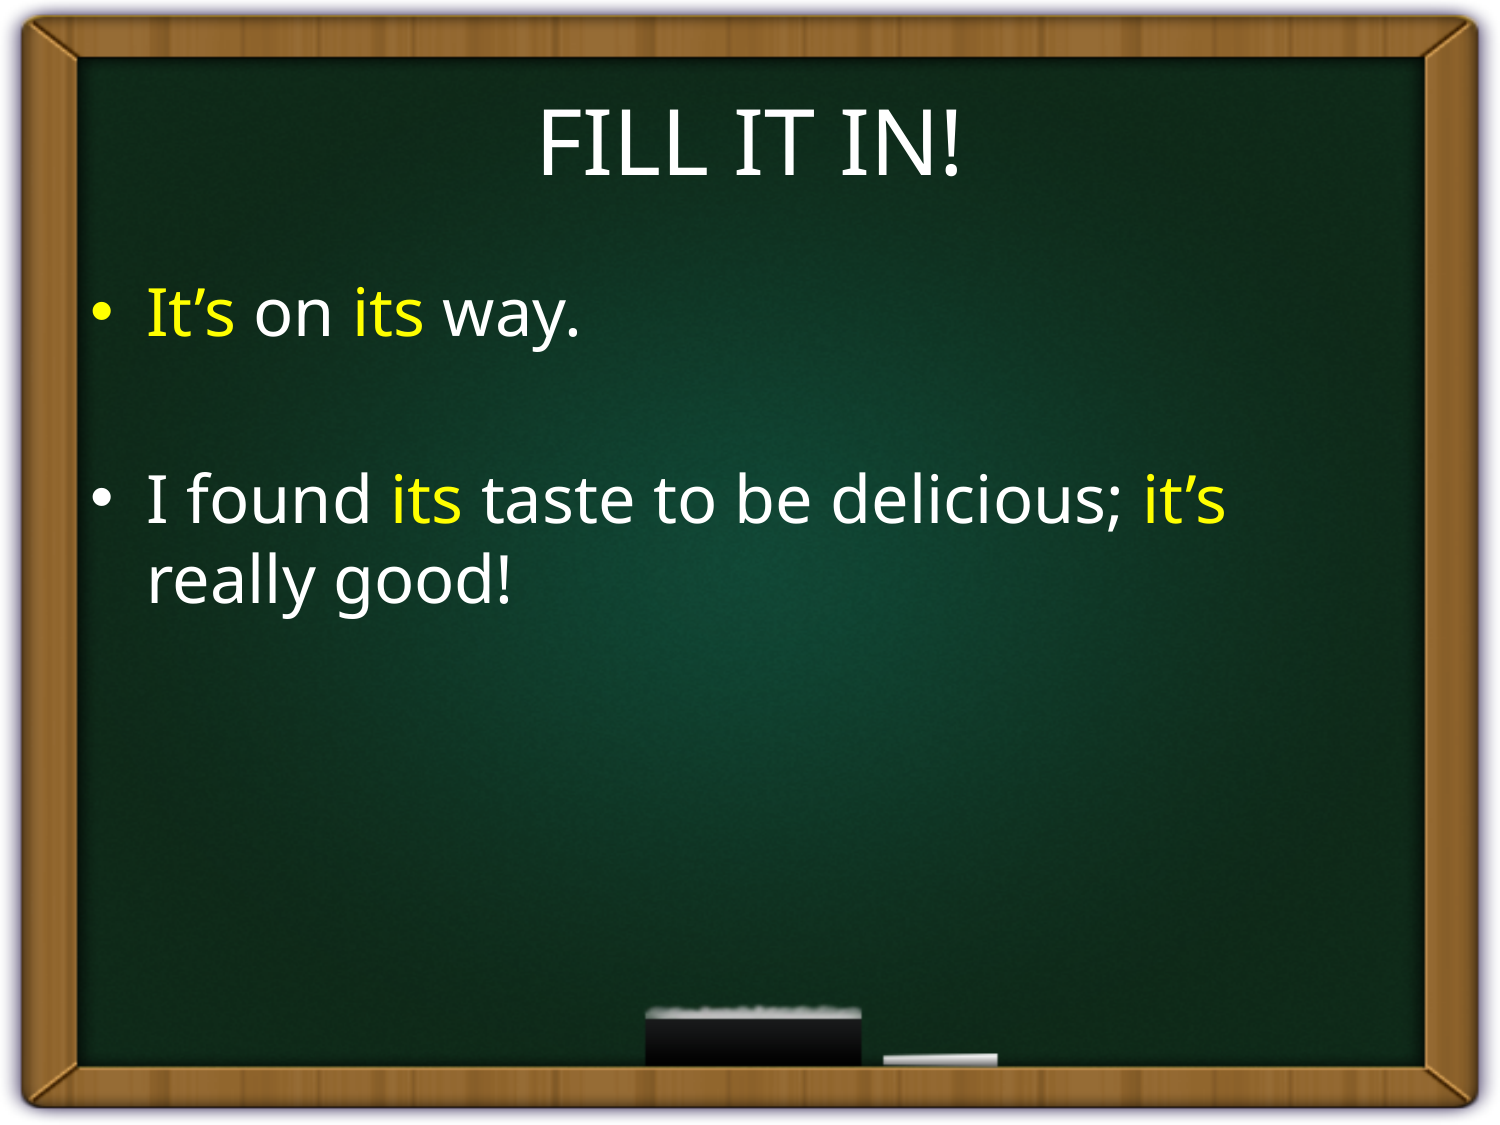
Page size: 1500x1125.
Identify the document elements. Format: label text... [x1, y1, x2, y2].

title FILL IT IN! [75, 45, 1425, 233]
list It’s on its way. I found its taste to be delicious; it’s really good! [75, 262, 1425, 1005]
picture [0, 0, 1500, 1125]
